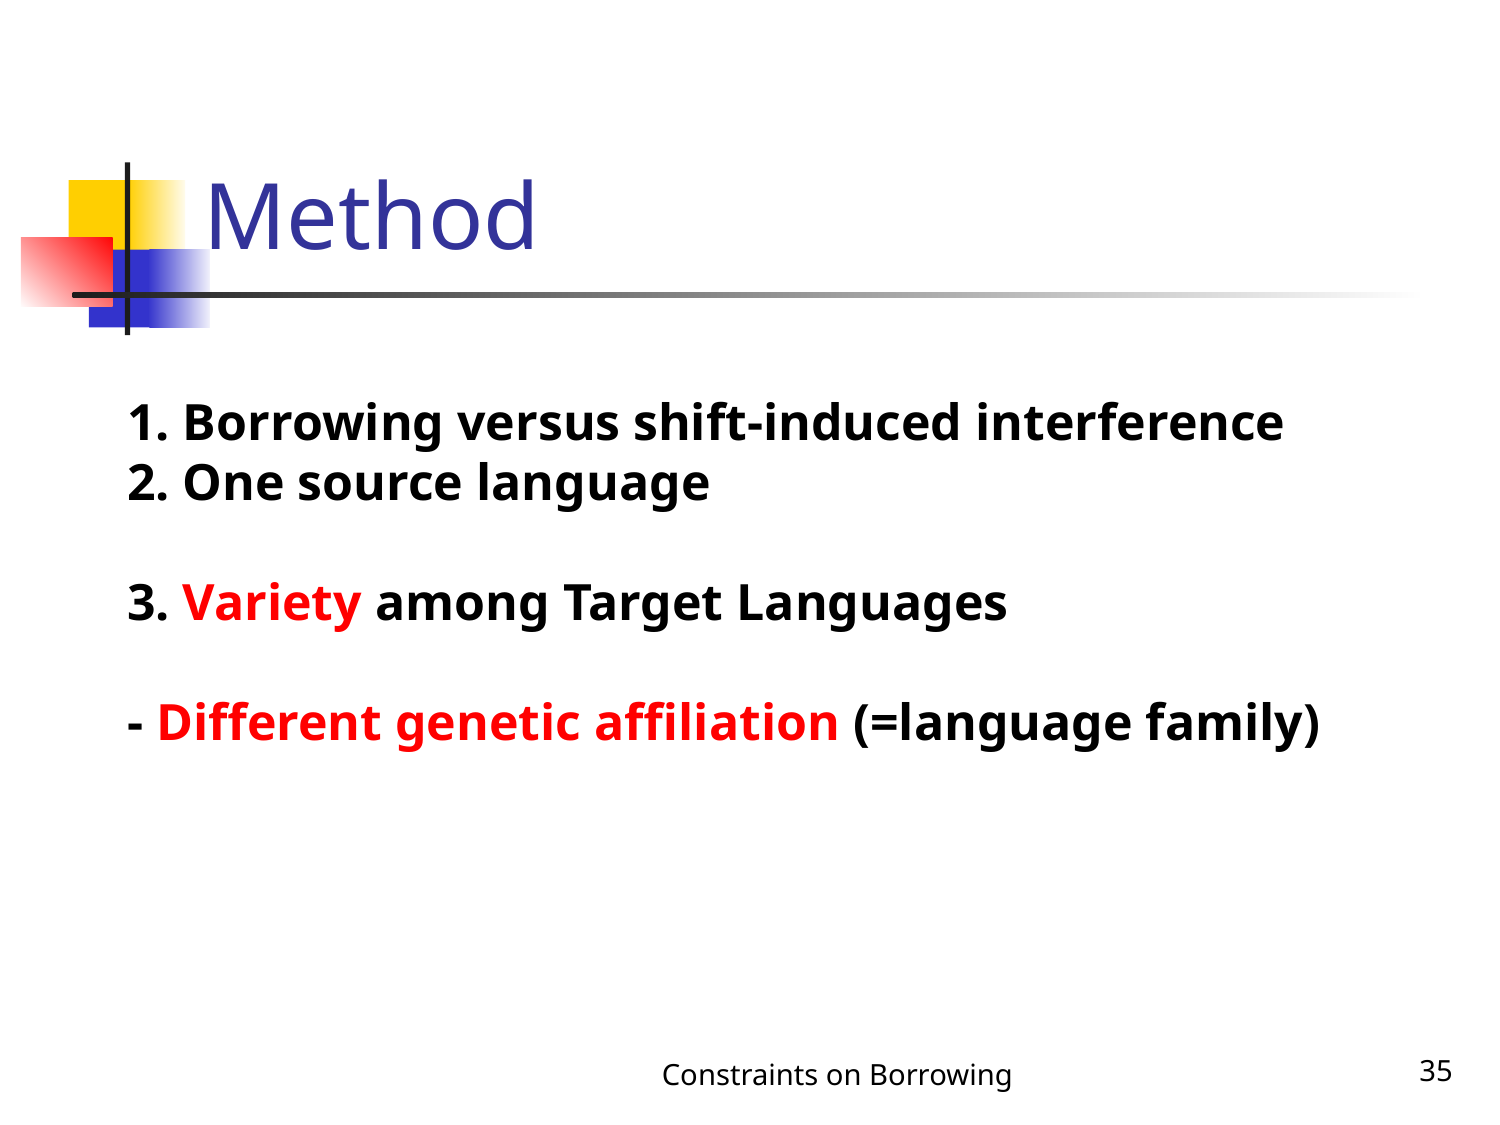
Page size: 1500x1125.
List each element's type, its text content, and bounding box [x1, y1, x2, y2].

slide_number 35 [1154, 1023, 1468, 1100]
title Method [188, 34, 1468, 276]
footer Constraints on Borrowing [599, 1023, 1076, 1100]
text_box 1. Borrowing versus shift-induced interference 2. One source language 3. Variety among Target Languages - Different genetic affiliation (=language family) [112, 383, 1388, 758]
